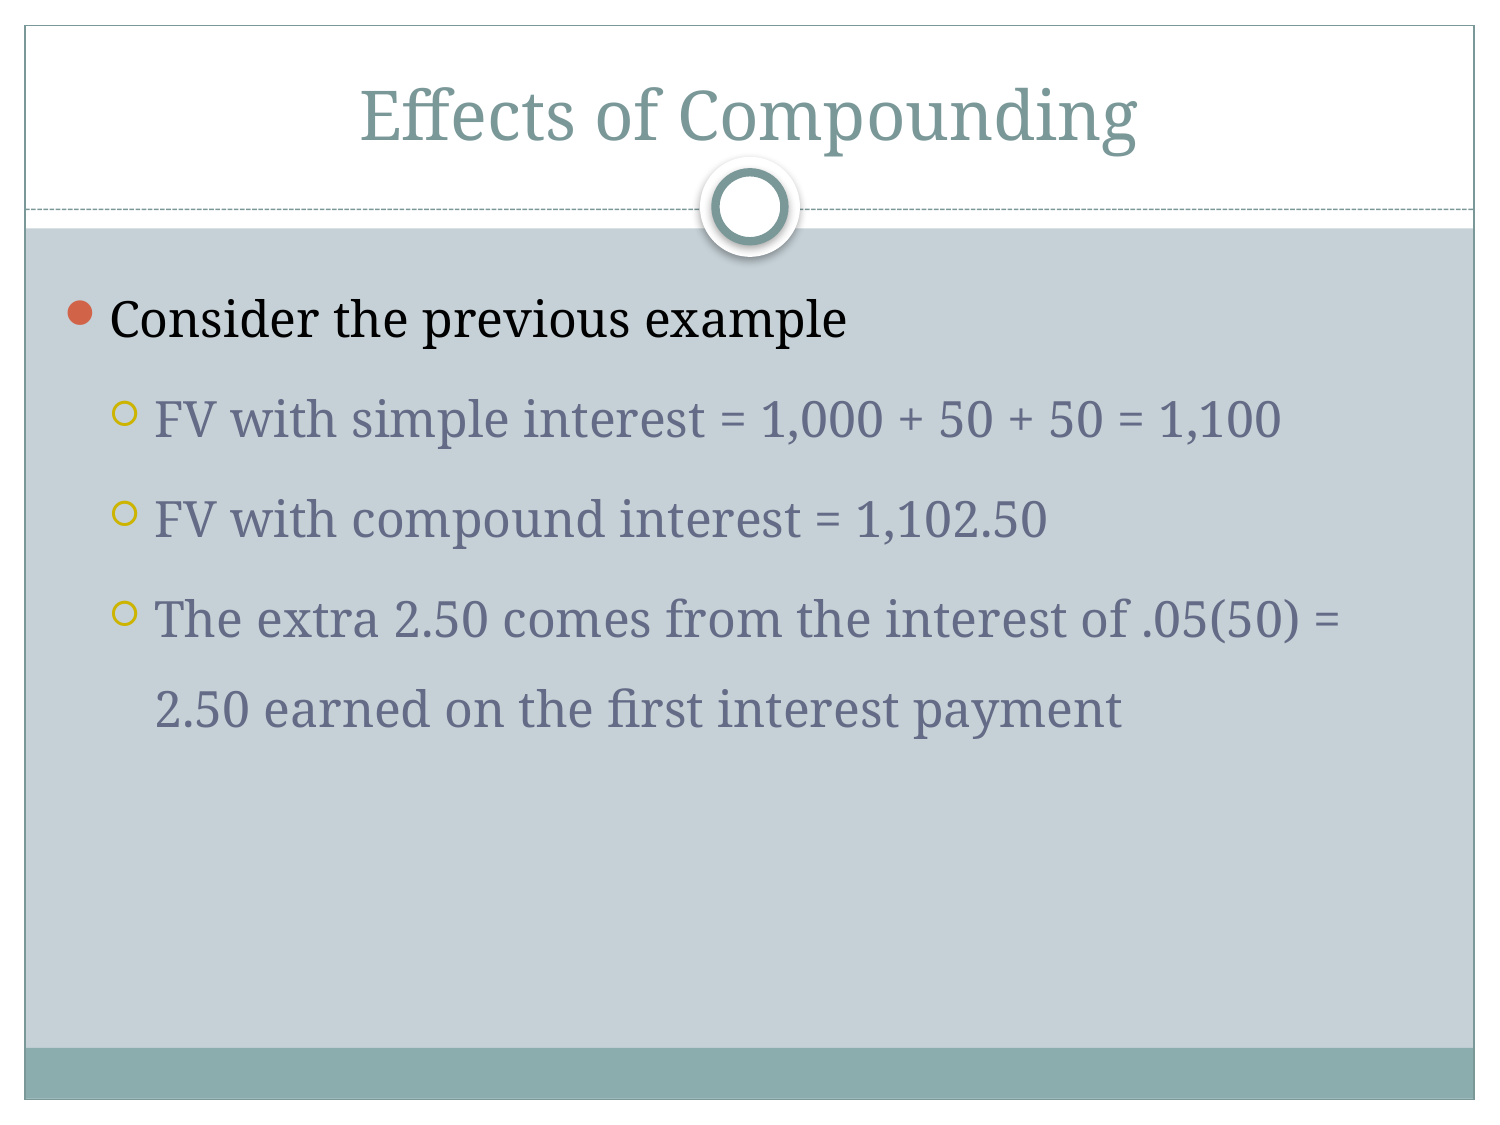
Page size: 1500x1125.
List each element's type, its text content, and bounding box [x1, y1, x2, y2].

title Effects of Compounding [49, 37, 1450, 162]
list Consider the previous example FV with simple interest = 1,000 + 50 + 50 = 1,100 FV with compound interest = 1,102.50 The extra 2.50 comes from the interest of .05(50) = 2.50 earned on the first interest payment [49, 250, 1445, 1001]
